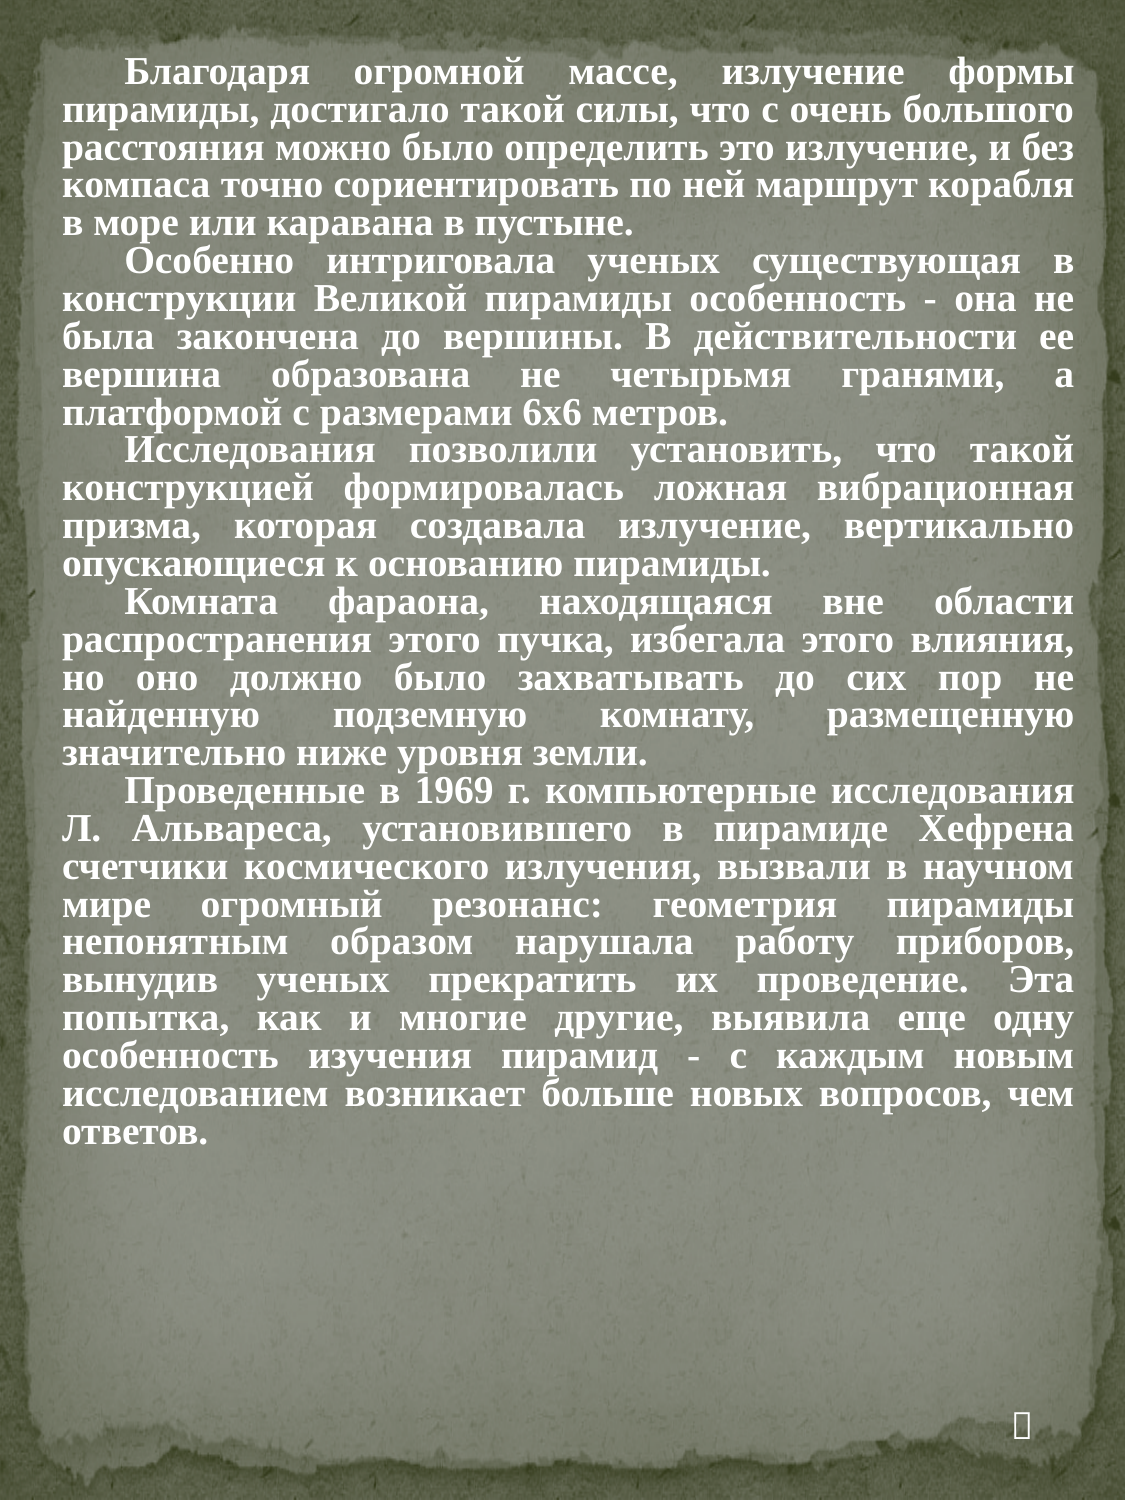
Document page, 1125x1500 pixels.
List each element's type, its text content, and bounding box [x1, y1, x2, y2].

text_box  [996, 1394, 1067, 1500]
text_box Благодаря огромной массе, излучение формы пирамиды, достигало такой силы, что с очень большого расстояния можно было определить это излучение, и без компаса точно сориентировать по ней маршрут корабля в море или каравана в пустыне. Особенно интриговала ученых существующая в конструкции Великой пирамиды особенность - она не была закончена до вершины. В действительности ее вершина образована не четырьмя гранями, а платформой с размерами 6х6 метров. Исследования позволили установить, что такой конструкцией формировалась ложная вибрационная призма, которая создавала излучение, вертикально опускающиеся к основанию пирамиды. Комната фараона, находящаяся вне области распространения этого пучка, избегала этого влияния, но оно должно было захватывать до сих пор не найденную подземную комнату, размещенную значительно ниже уровня земли. Проведенные в 1969 г. компьютерные исследования Л. Альвареса, установившего в пирамиде Хефрена счетчики космического излучения, вызвали в научном мире огромный резонанс: геометрия пирамиды непонятным образом нарушала работу приборов, вынудив ученых прекратить их проведение. Эта попытка, как и многие другие, выявила еще одну особенность изучения пирамид - с каждым новым исследованием возникает больше новых вопросов, чем ответов. [46, 46, 1090, 1395]
